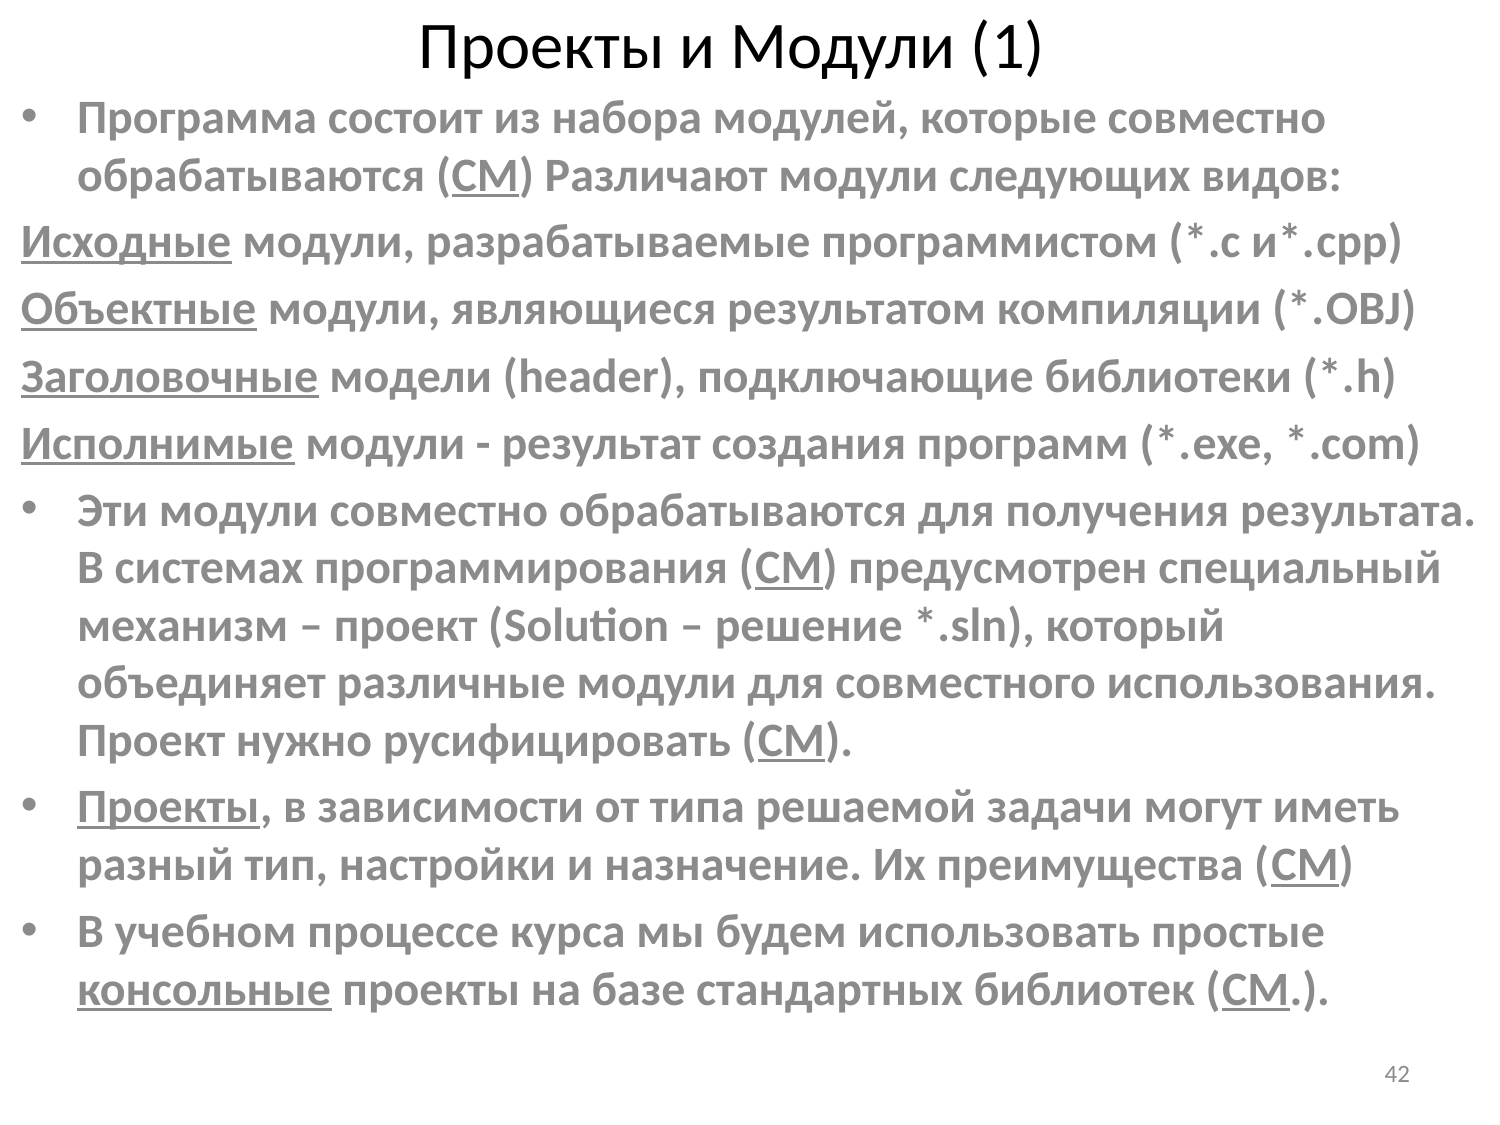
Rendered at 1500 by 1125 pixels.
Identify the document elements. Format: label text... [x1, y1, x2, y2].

title Проекты и Модули (1) [159, 0, 1306, 78]
text_box Программа состоит из набора модулей, которые совместно обрабатываются (СМ) Различают модули следующих видов: Исходные модули, разрабатываемые программистом (*.с и*.cpp) Объектные модули, являющиеся результатом компиляции (*.OBJ) Заголовочные модели (header), подключающие библиотеки (*.h) Исполнимые модули - результат создания программ (*.exe, *.com) Эти модули совместно обрабатываются для получения результата. В системах программирования (СМ) предусмотрен специальный механизм – проект (Solution – решение *.sln), который объединяет различные модули для совместного использования. Проект нужно русифицировать (СМ). Проекты, в зависимости от типа решаемой задачи могут иметь разный тип, настройки и назначение. Их преимущества (СМ) В учебном процессе курса мы будем использовать простые консольные проекты на базе стандартных библиотек (СМ.). [5, 78, 1500, 1024]
slide_number 42 [1074, 1042, 1425, 1103]
